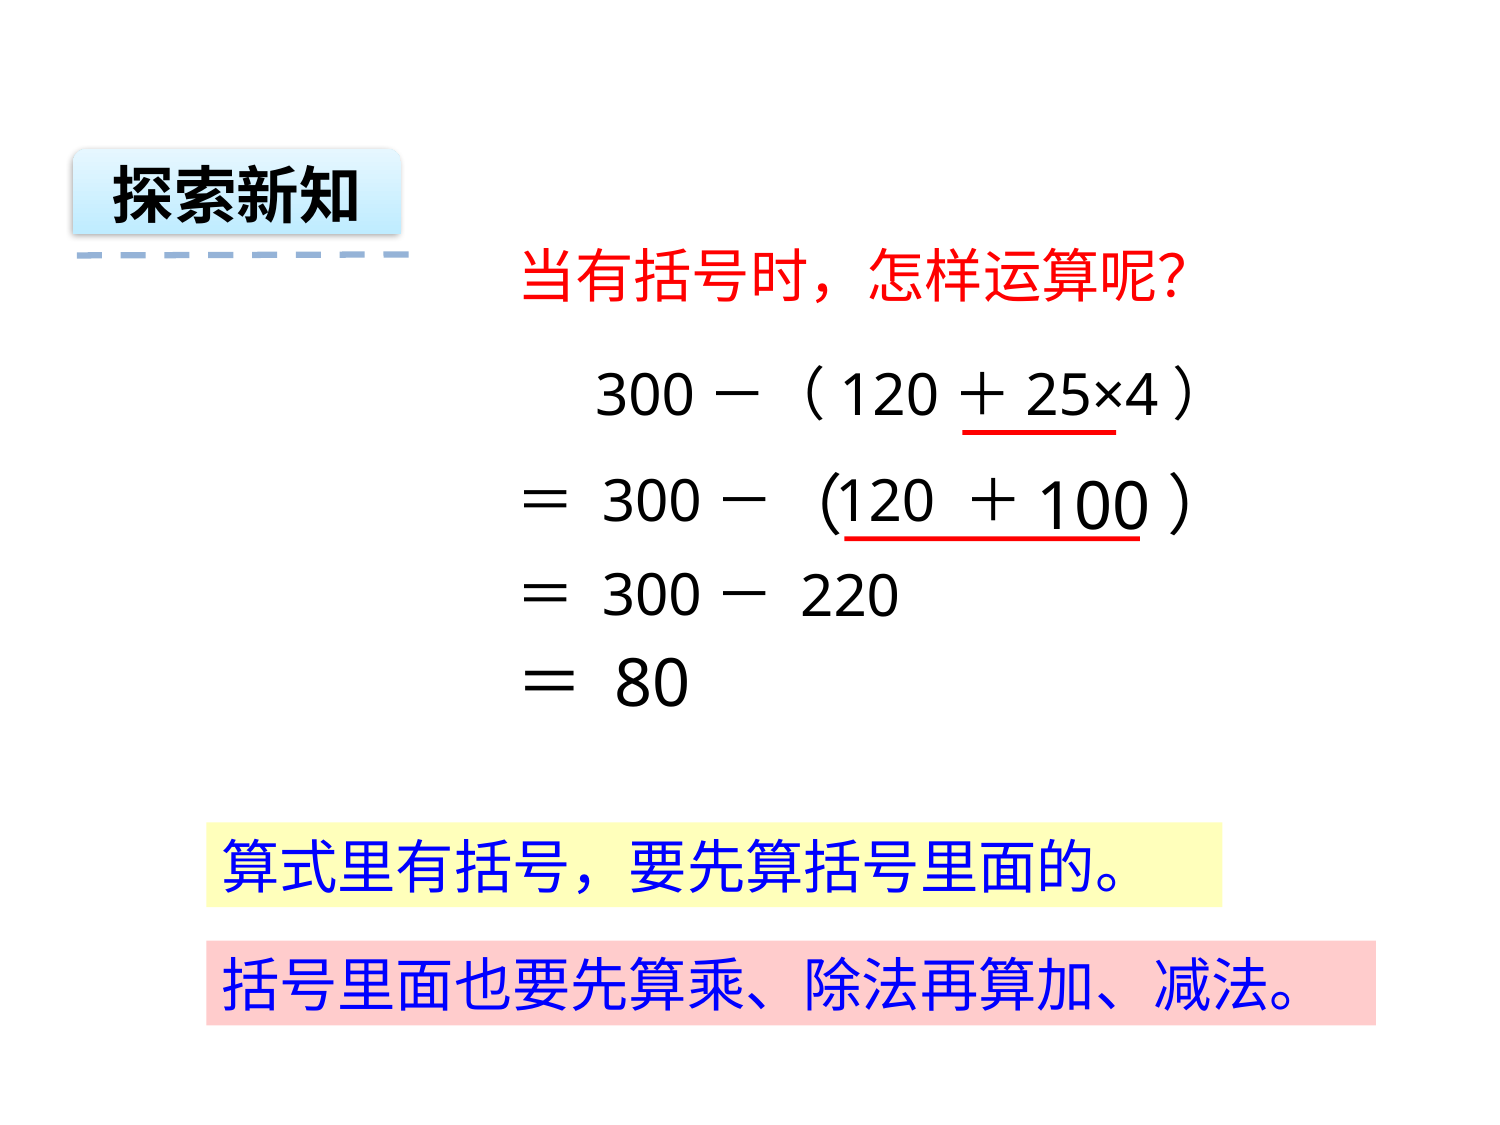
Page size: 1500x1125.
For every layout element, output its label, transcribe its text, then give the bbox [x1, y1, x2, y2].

text_box ＝ 80 [502, 632, 774, 728]
text_box ＝ 300－ [501, 455, 761, 541]
text_box 120 ＋ [820, 455, 1021, 541]
text_box ＝ 300－ [501, 549, 798, 635]
text_box 括号里面也要先算乘、除法再算加、减法。 [206, 940, 1376, 1026]
text_box 100） [1021, 455, 1258, 551]
text_box 探索新知 [72, 148, 402, 235]
text_box 算式里有括号，要先算括号里面的。 [206, 822, 1223, 908]
text_box 当有括号时，怎样运算呢？ [502, 231, 1232, 317]
text_box （ [761, 455, 845, 550]
text_box 300－（120＋25×4） [580, 349, 1455, 435]
text_box 220 [785, 550, 1199, 636]
